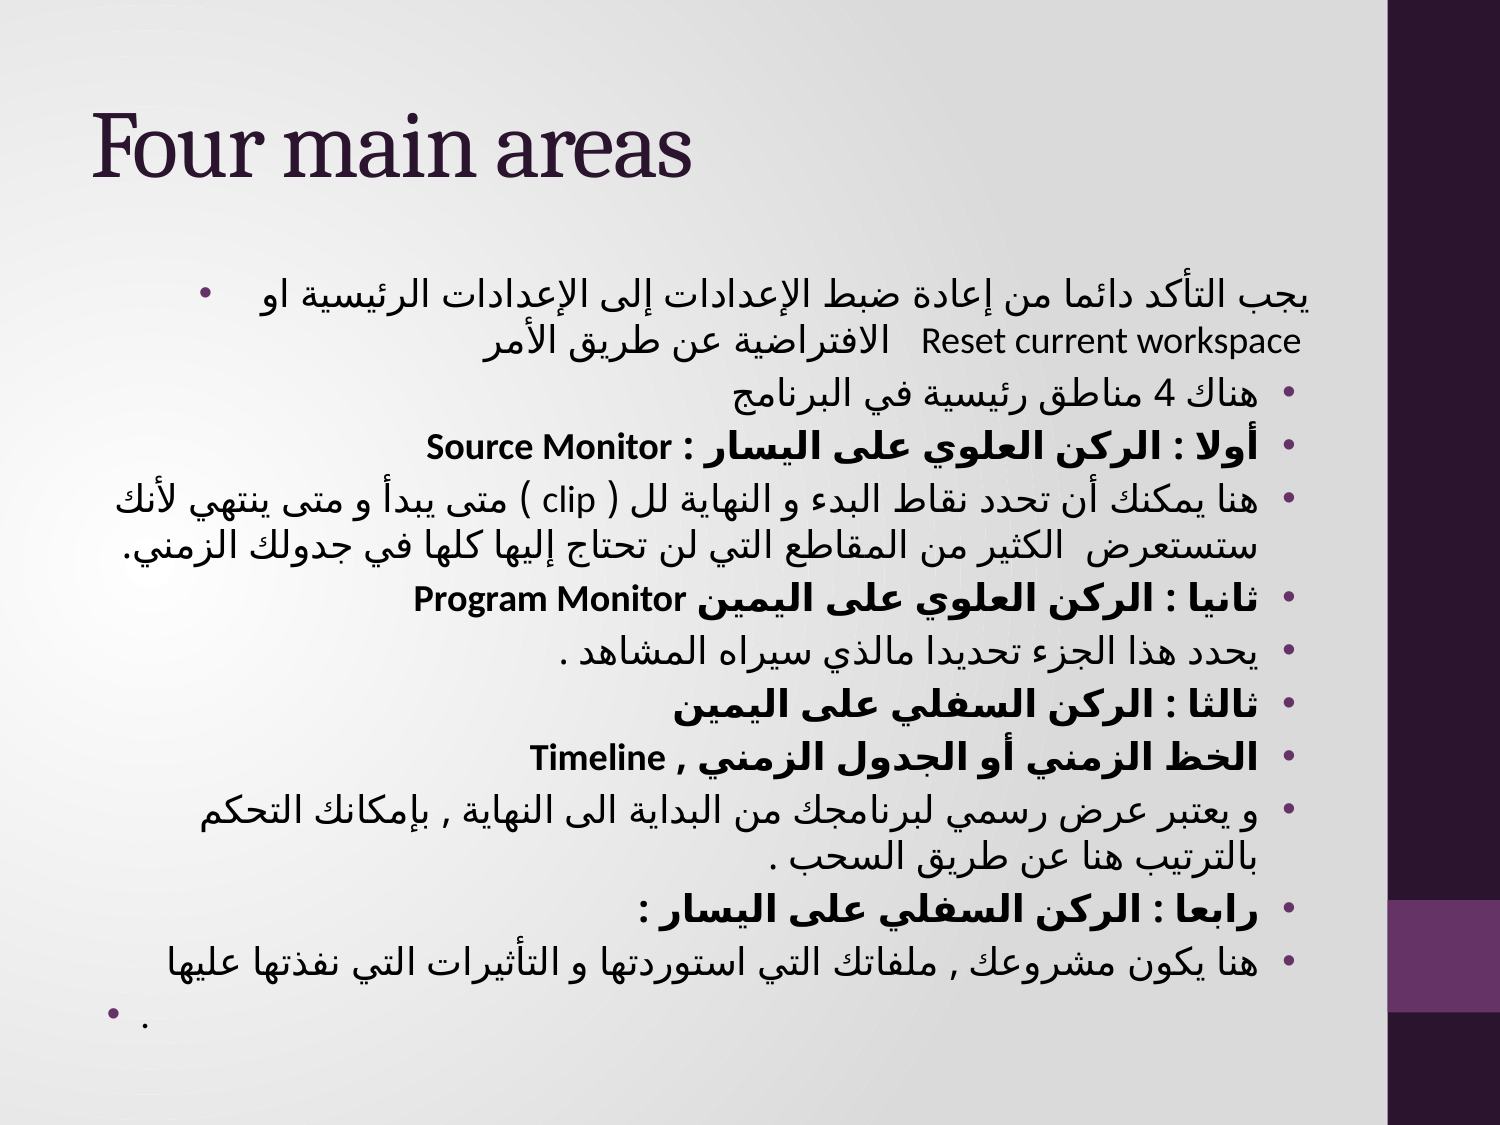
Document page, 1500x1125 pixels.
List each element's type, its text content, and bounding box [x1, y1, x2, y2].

list يجب التأكد دائما من إعادة ضبط الإعدادات إلى الإعدادات الرئيسية او الافتراضية عن طريق الأمر Reset current workspace هناك 4 مناطق رئيسية في البرنامج أولا : الركن العلوي على اليسار : Source Monitor هنا يمكنك أن تحدد نقاط البدء و النهاية لل ( clip ) متى يبدأ و متى ينتهي لأنك ستستعرض الكثير من المقاطع التي لن تحتاج إليها كلها في جدولك الزمني. ثانيا : الركن العلوي على اليمين Program Monitor يحدد هذا الجزء تحديدا مالذي سيراه المشاهد . ثالثا : الركن السفلي على اليمين الخظ الزمني أو الجدول الزمني , Timeline و يعتبر عرض رسمي لبرنامجك من البداية الى النهاية , بإمكانك التحكم بالترتيب هنا عن طريق السحب . رابعا : الركن السفلي على اليسار : هنا يكون مشروعك , ملفاتك التي استوردتها و التأثيرات التي نفذتها عليها . [75, 262, 1325, 1050]
title Four main areas [75, 45, 1325, 233]
